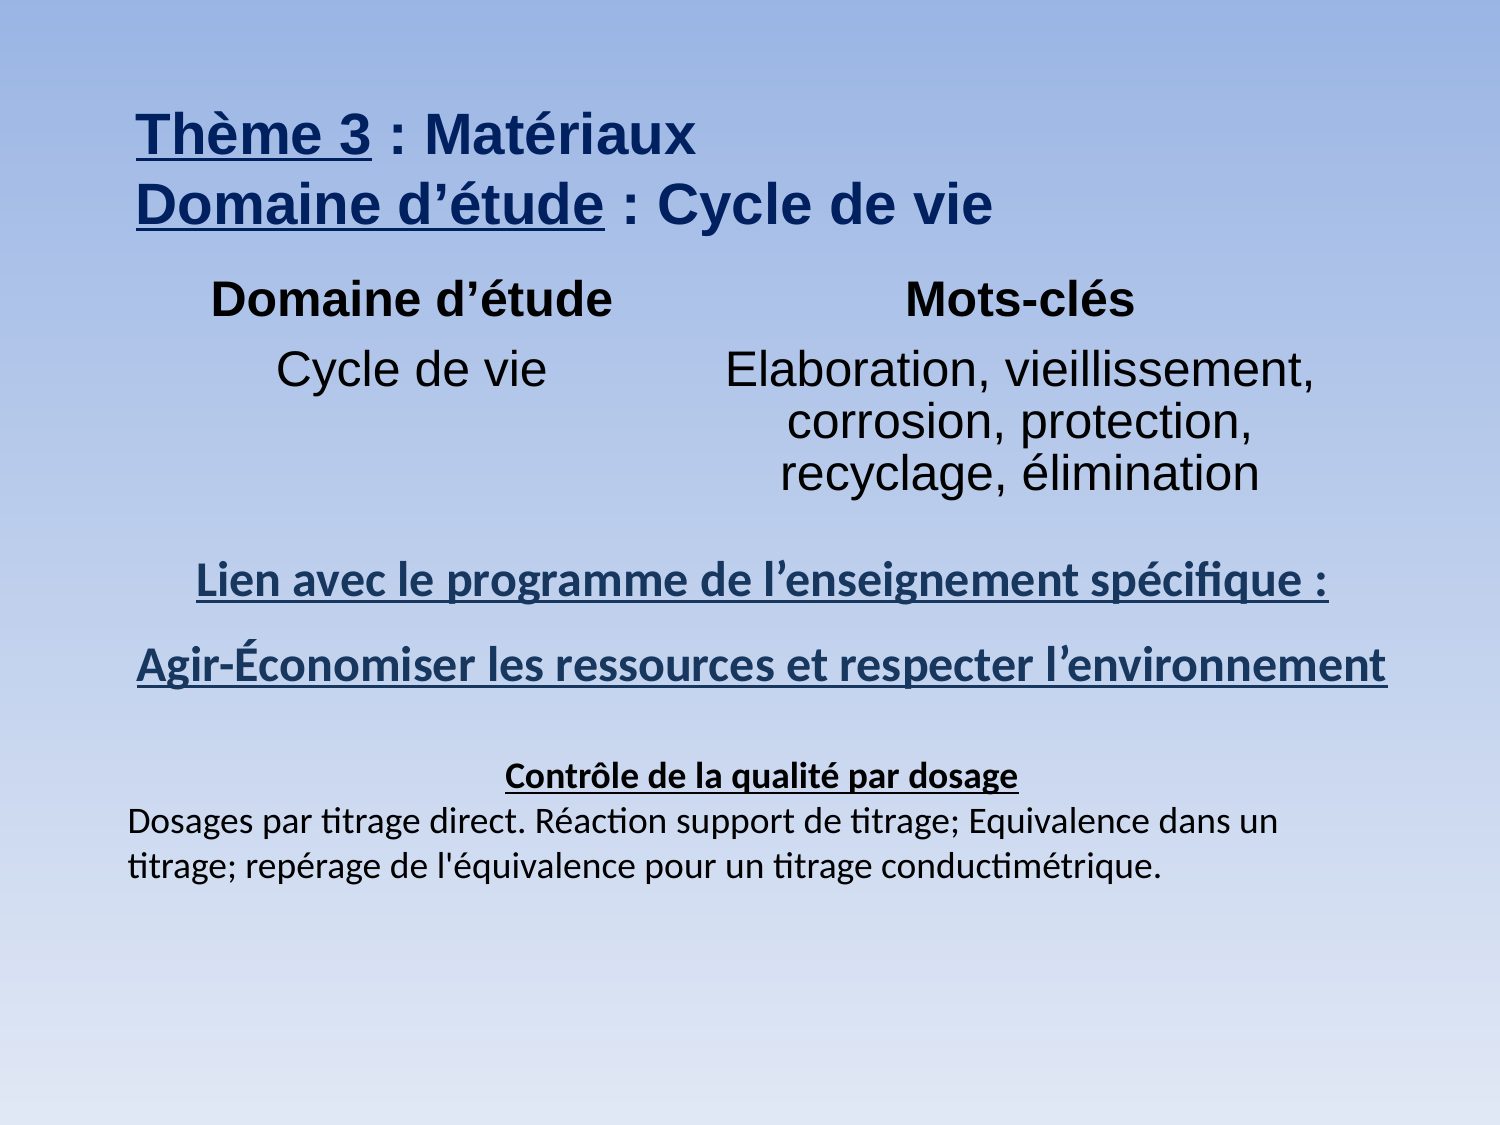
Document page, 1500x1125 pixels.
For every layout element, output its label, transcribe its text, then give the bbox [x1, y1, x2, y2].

table_cell Cycle de vie [151, 338, 673, 520]
text_box Thème 3 : Matériaux Domaine d’étude : Cycle de vie [121, 88, 1397, 245]
text_box Lien avec le programme de l’enseignement spécifique : Agir-Économiser les ressources et respecter l’environnement Contrôle de la qualité par dosage Dosages par titrage direct. Réaction support de titrage; Equivalence dans un titrage; repérage de l'équivalence pour un titrage conductimétrique. [112, 538, 1413, 895]
table_header Mots-clés [673, 267, 1368, 338]
table_header Domaine d’étude [151, 267, 673, 338]
table_cell Elaboration, vieillissement, corrosion, protection, recyclage, élimination [673, 338, 1368, 520]
